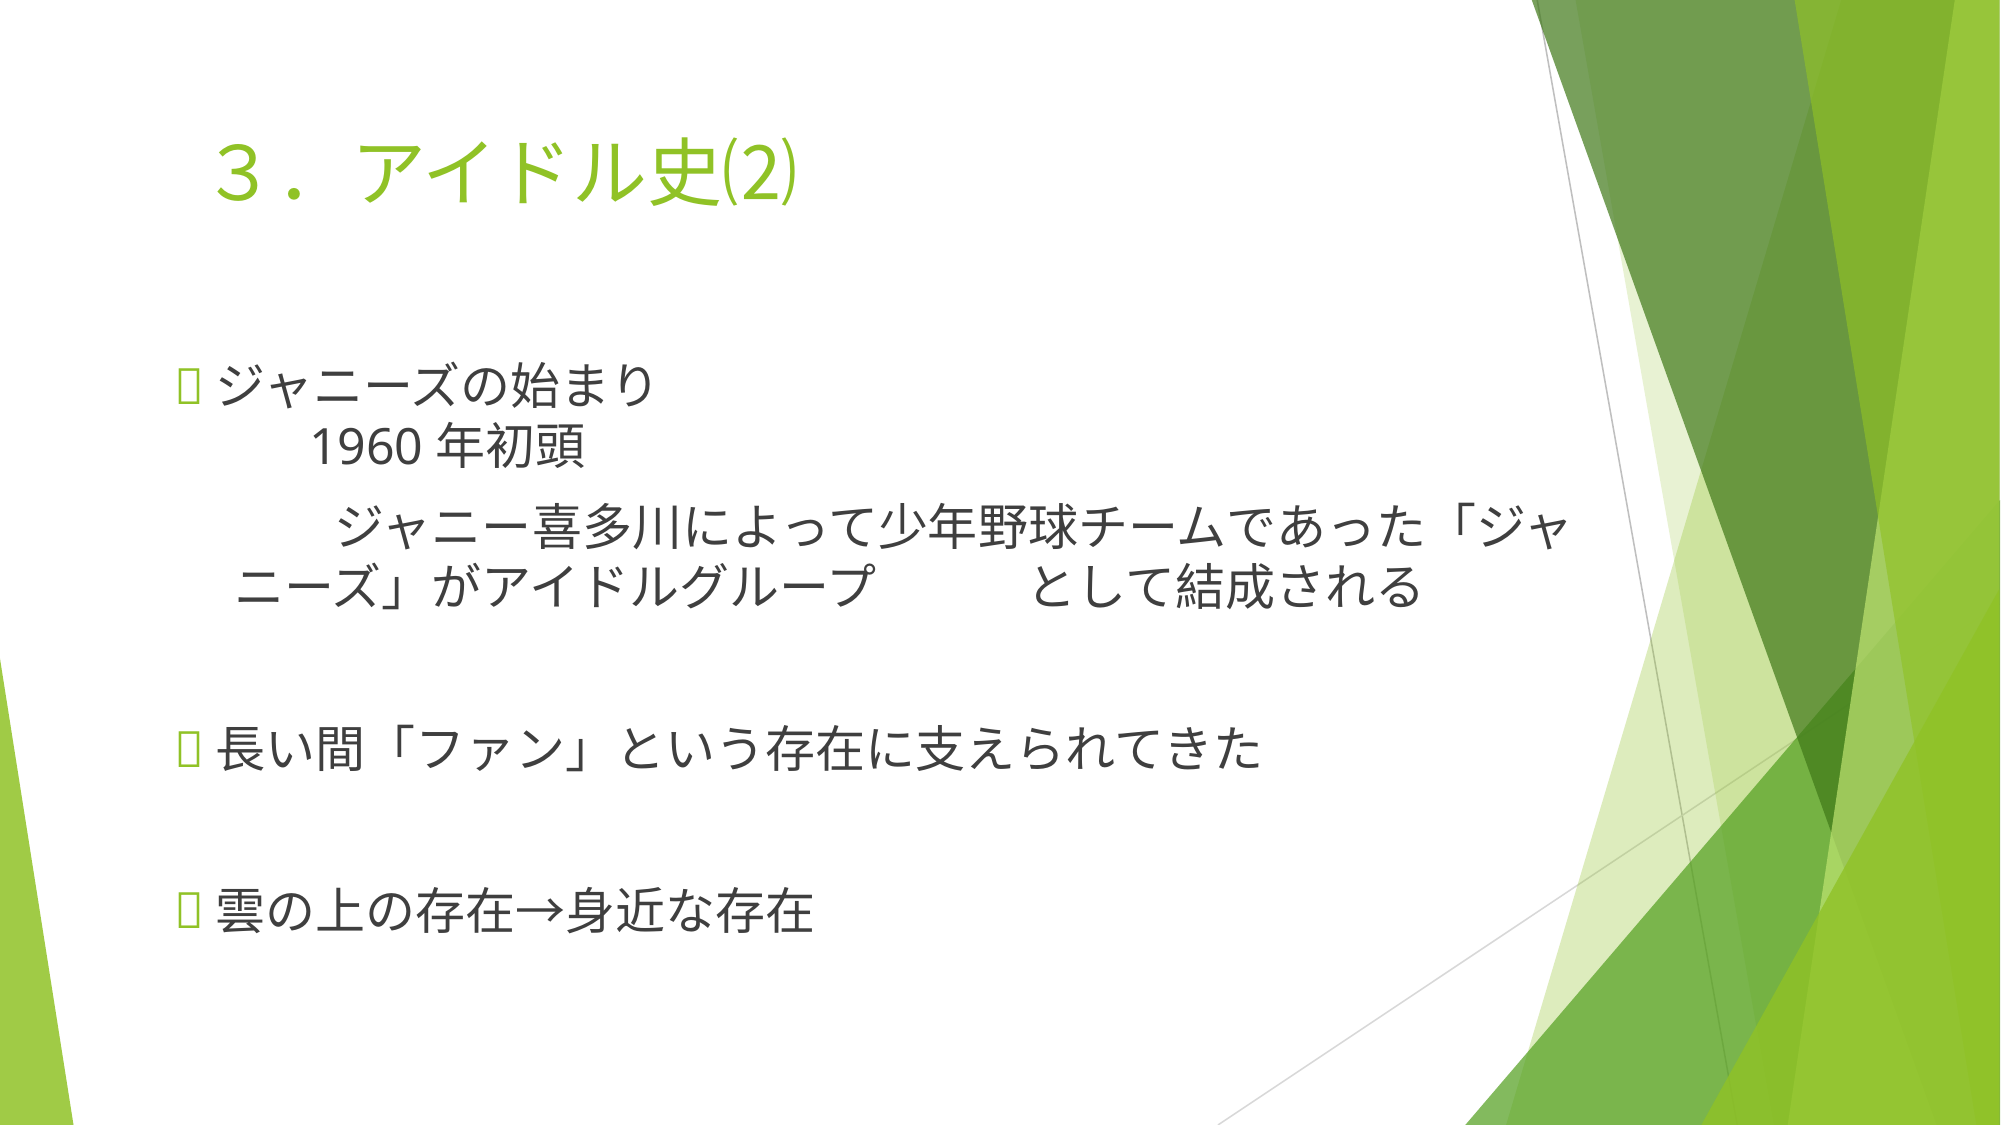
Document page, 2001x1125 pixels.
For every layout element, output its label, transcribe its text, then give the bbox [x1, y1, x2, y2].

title ３．アイドル史⑵ [111, 117, 1522, 335]
list ジャニーズの始まり 1960年初頭 ジャニー喜多川によって少年野球チームであった「ジャニーズ」がアイドルグループ として結成される 長い間「ファン」という存在に支えられてきた 雲の上の存在→身近な存在 [144, 347, 1614, 985]
